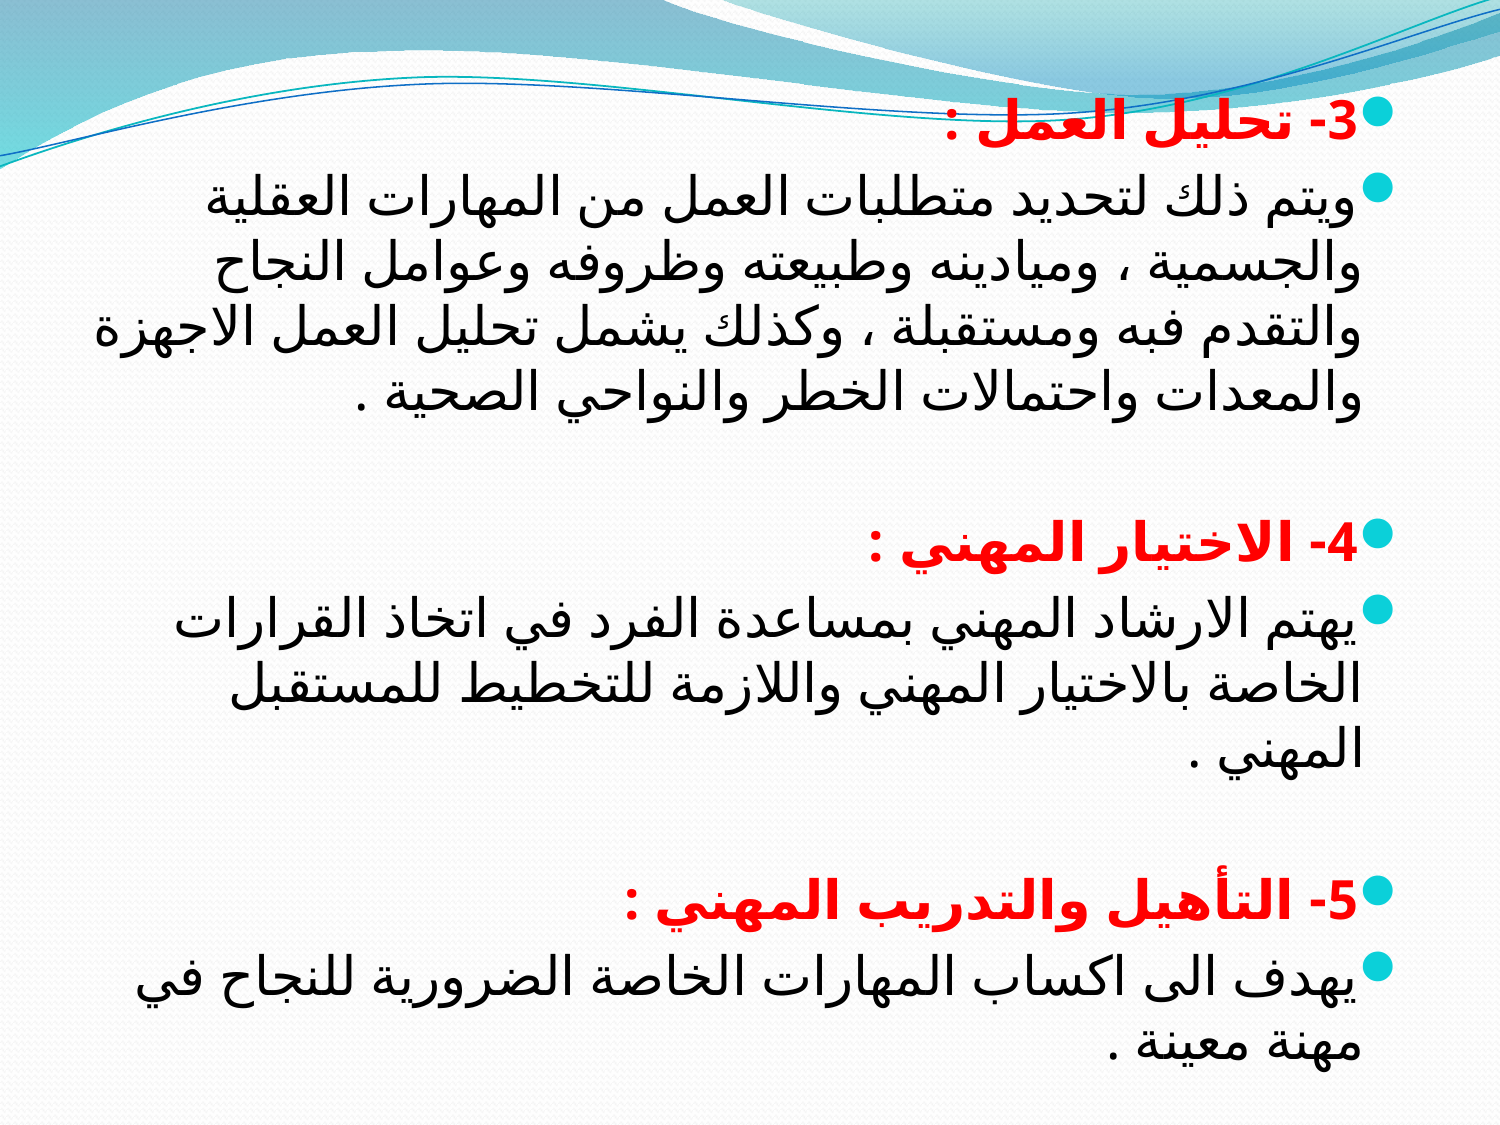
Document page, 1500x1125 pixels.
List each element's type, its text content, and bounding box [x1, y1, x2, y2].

list 3- تحليل العمل : ويتم ذلك لتحديد متطلبات العمل من المهارات العقلية والجسمية ، وميادينه وطبيعته وظروفه وعوامل النجاح والتقدم فبه ومستقبلة ، وكذلك يشمل تحليل العمل الاجهزة والمعدات واحتمالات الخطر والنواحي الصحية . 4- الاختيار المهني : يهتم الارشاد المهني بمساعدة الفرد في اتخاذ القرارات الخاصة بالاختيار المهني واللازمة للتخطيط للمستقبل المهني . 5- التأهيل والتدريب المهني : يهدف الى اكساب المهارات الخاصة الضرورية للنجاح في مهنة معينة . [75, 78, 1425, 1038]
